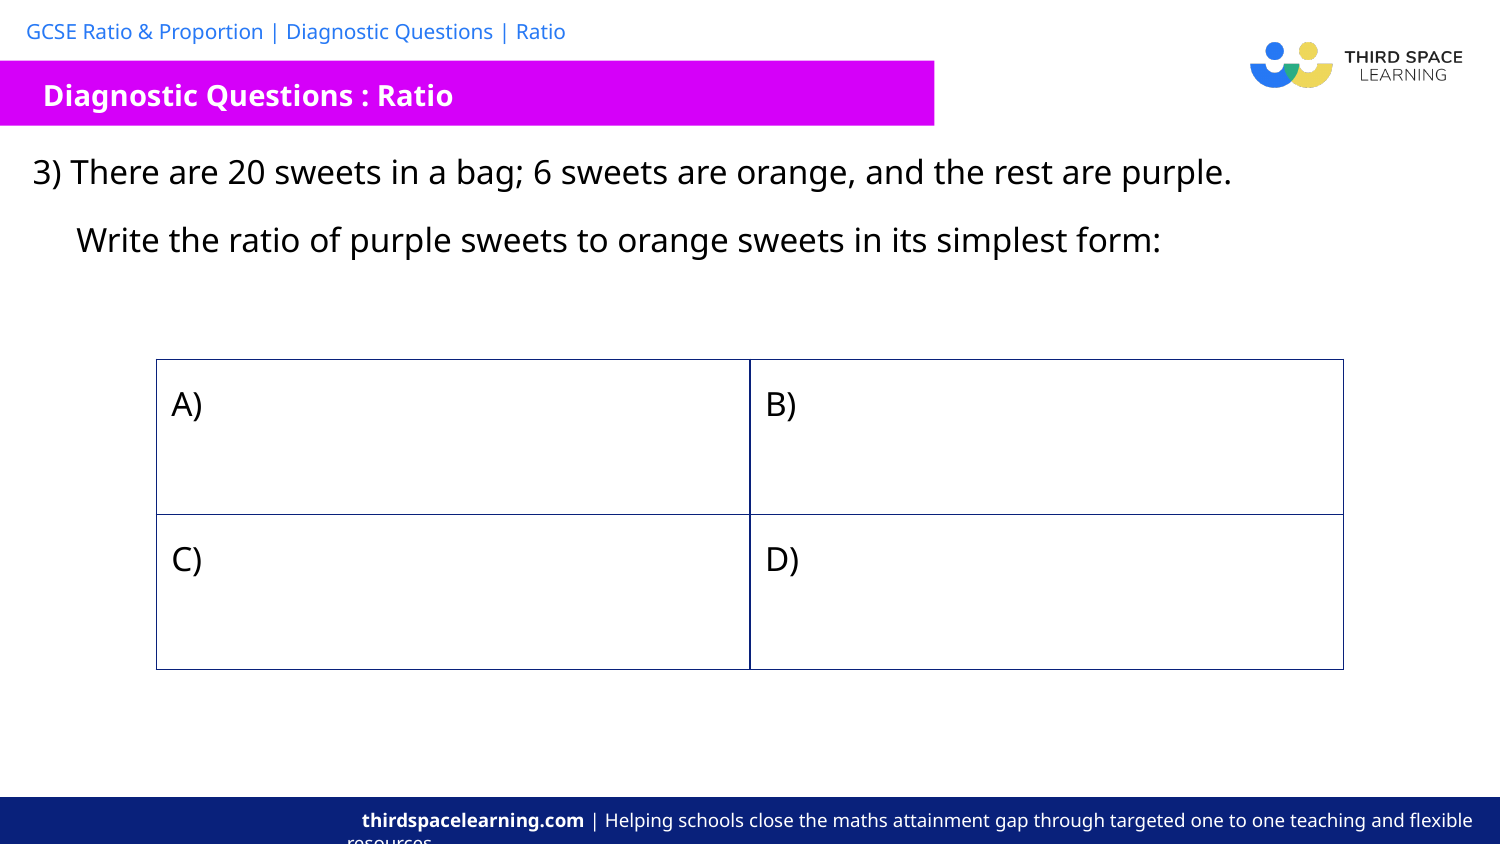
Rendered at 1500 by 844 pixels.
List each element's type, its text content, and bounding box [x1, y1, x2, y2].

text_box Diagnostic Questions : Ratio [27, 61, 778, 127]
picture [1250, 33, 1465, 99]
table_header 3) There are 20 sweets in a bag; 6 sweets are orange, and the rest are purple. Write the ratio of purple sweets to orange sweets in its simplest form: [18, 141, 1439, 256]
